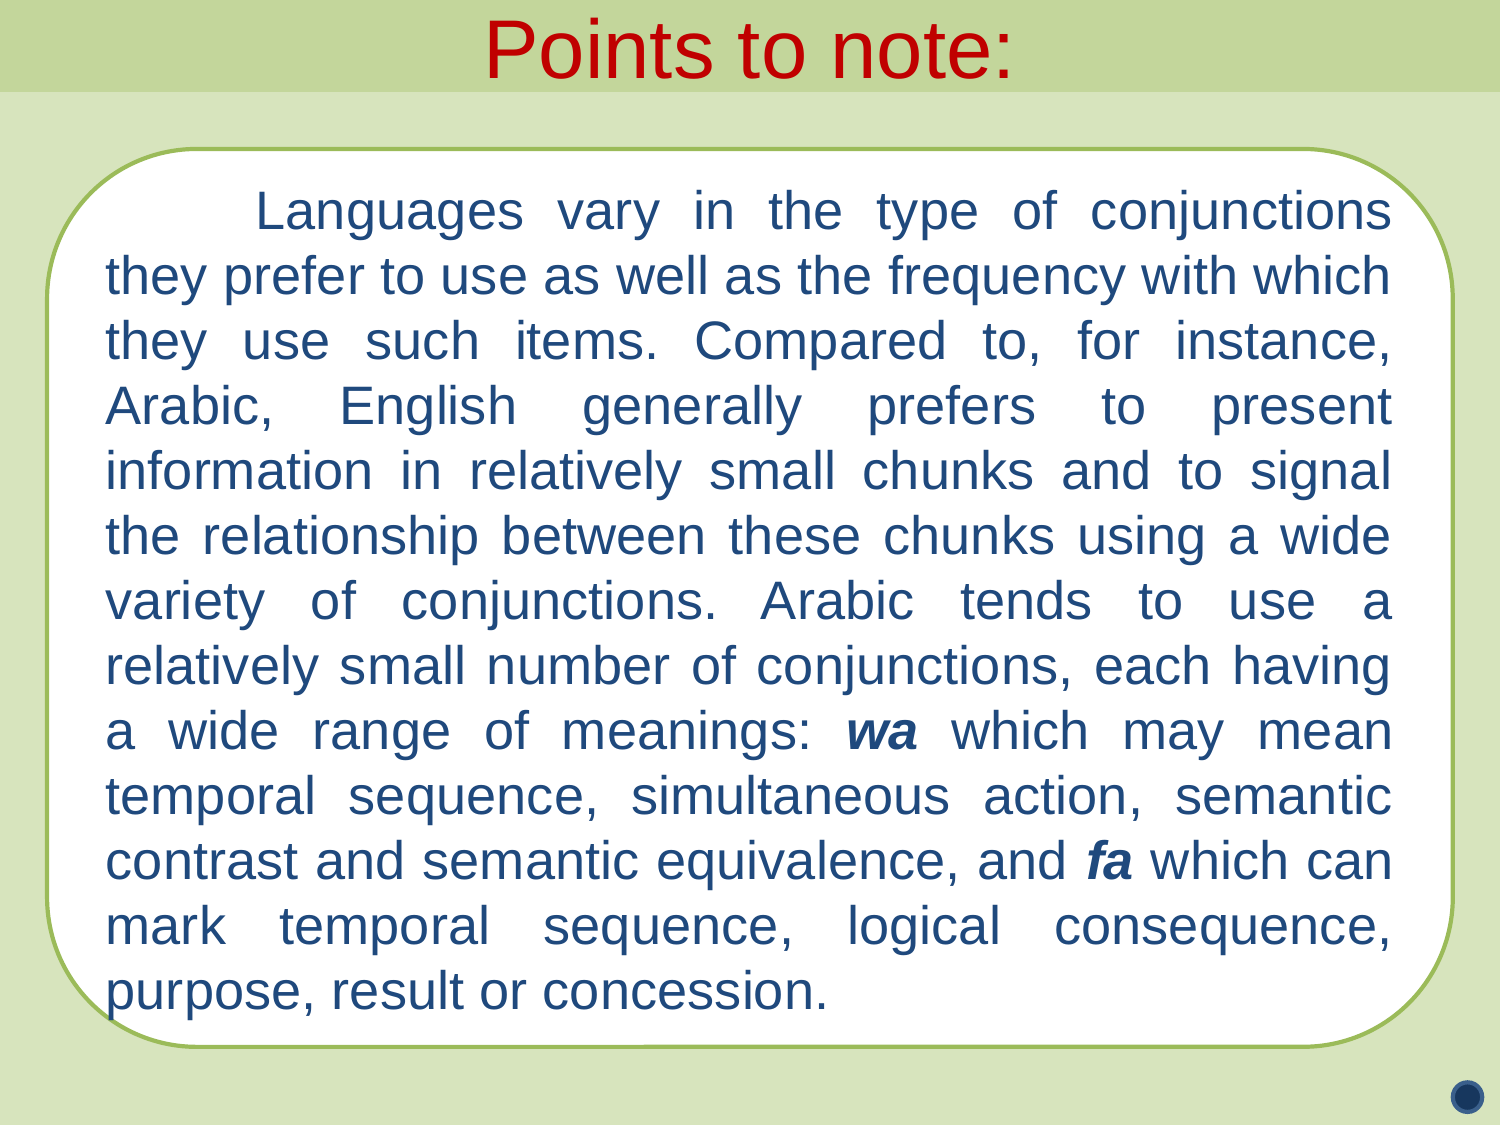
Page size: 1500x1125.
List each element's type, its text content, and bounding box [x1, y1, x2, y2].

text_box Languages vary in the type of conjunctions they prefer to use as well as the frequency with which they use such items. Compared to, for instance, Arabic, English generally prefers to present information in relatively small chunks and to signal the relationship between these chunks using a wide variety of conjunctions. Arabic tends to use a relatively small number of conjunctions, each having a wide range of meanings: wa which may mean temporal sequence, simultaneous action, semantic contrast and semantic equivalence, and fa which can mark temporal sequence, logical consequence, purpose, result or concession. [44, 146, 1455, 1049]
text_box [1450, 1080, 1485, 1115]
text_box Points to note: [0, 0, 1500, 92]
